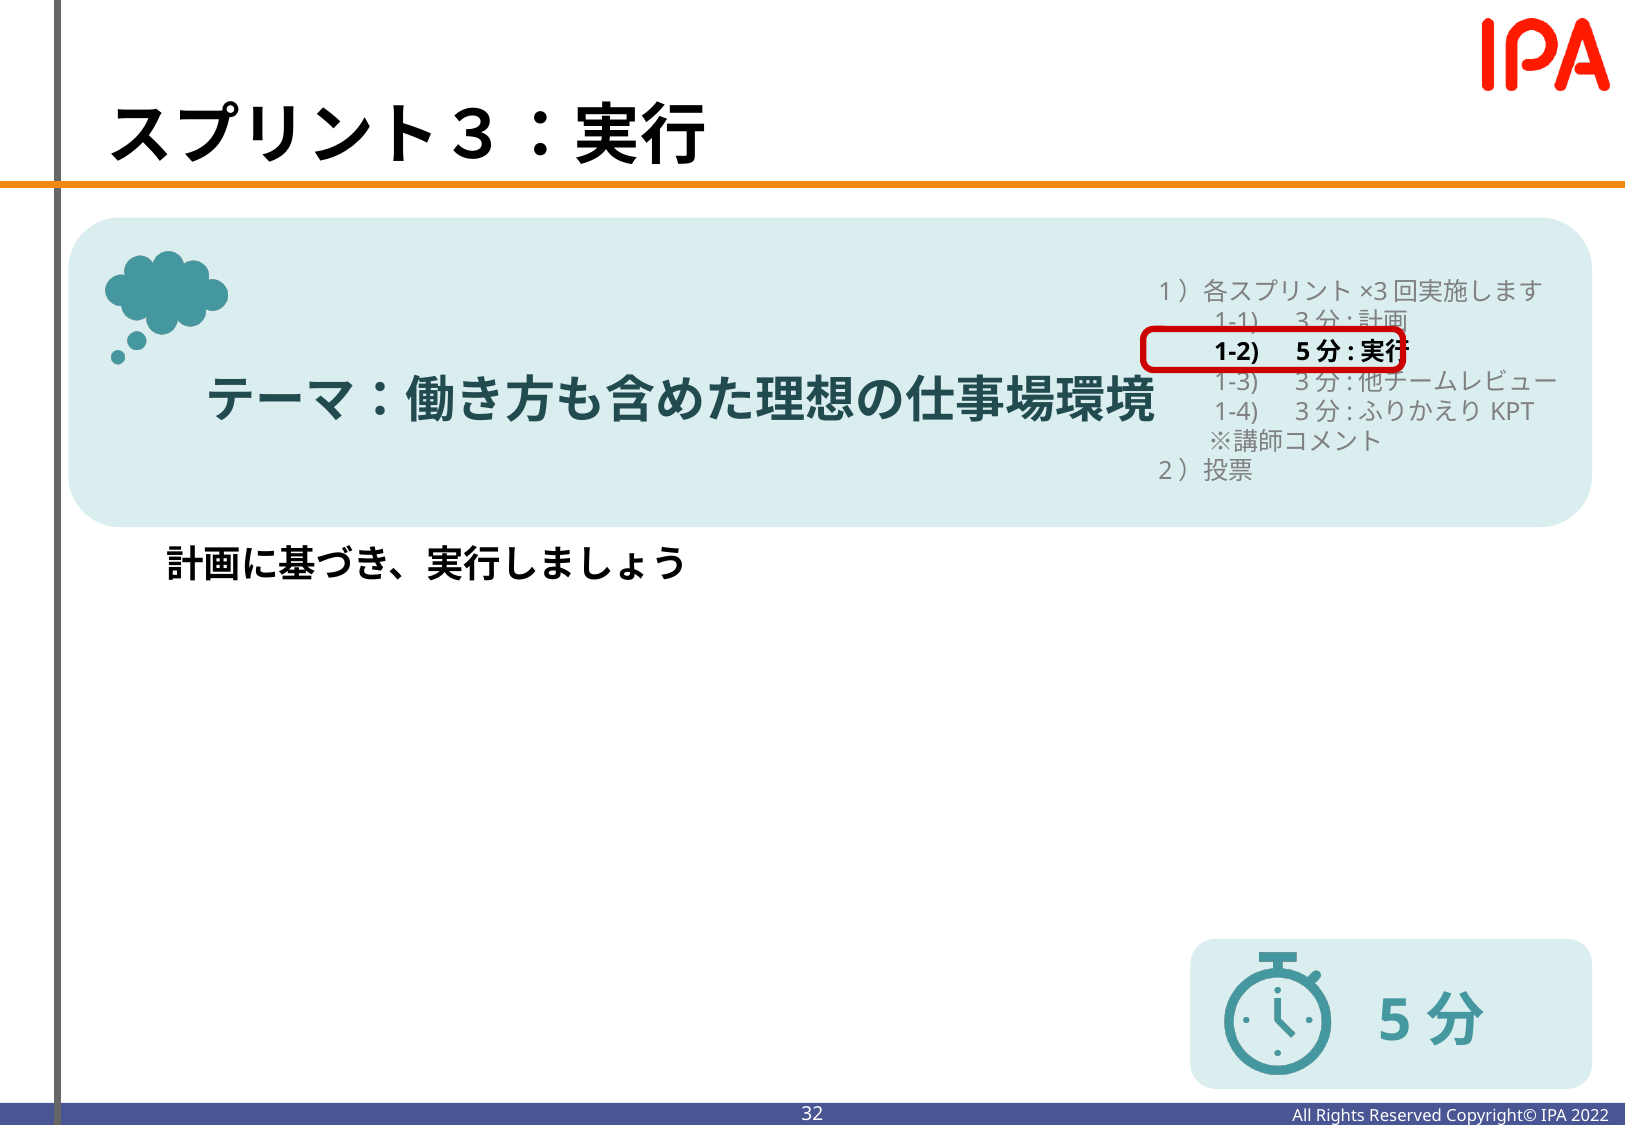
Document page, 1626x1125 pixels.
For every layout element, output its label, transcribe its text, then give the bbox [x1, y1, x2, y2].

text_box テーマ：働き方も含めた理想の仕事場環境 [190, 359, 341, 510]
text_box 31 [756, 1094, 869, 1125]
text_box 1）各スプリント×3回実施します 1-1) 3分:計画 1-2) 5分:実行 1-3) 3分:他チームレビュー 1-4) 3分:ふりかえりKPT ※講師コメント 2）投票 [1143, 237, 1593, 510]
text_box All Rights Reserved Copyright© IPA 2022 [1225, 1097, 1625, 1125]
text_box [1190, 948, 1196, 1080]
text_box [68, 217, 1581, 528]
picture [1482, 18, 1610, 91]
text_box [1353, 938, 1593, 1089]
text_box 計画に基づき、実行しましょう [150, 532, 1175, 1096]
text_box [1143, 328, 1404, 370]
picture [91, 231, 243, 383]
picture [1201, 938, 1353, 1090]
text_box スプリント３：実行 [91, 84, 529, 167]
text_box 5分 [1364, 974, 1514, 1097]
